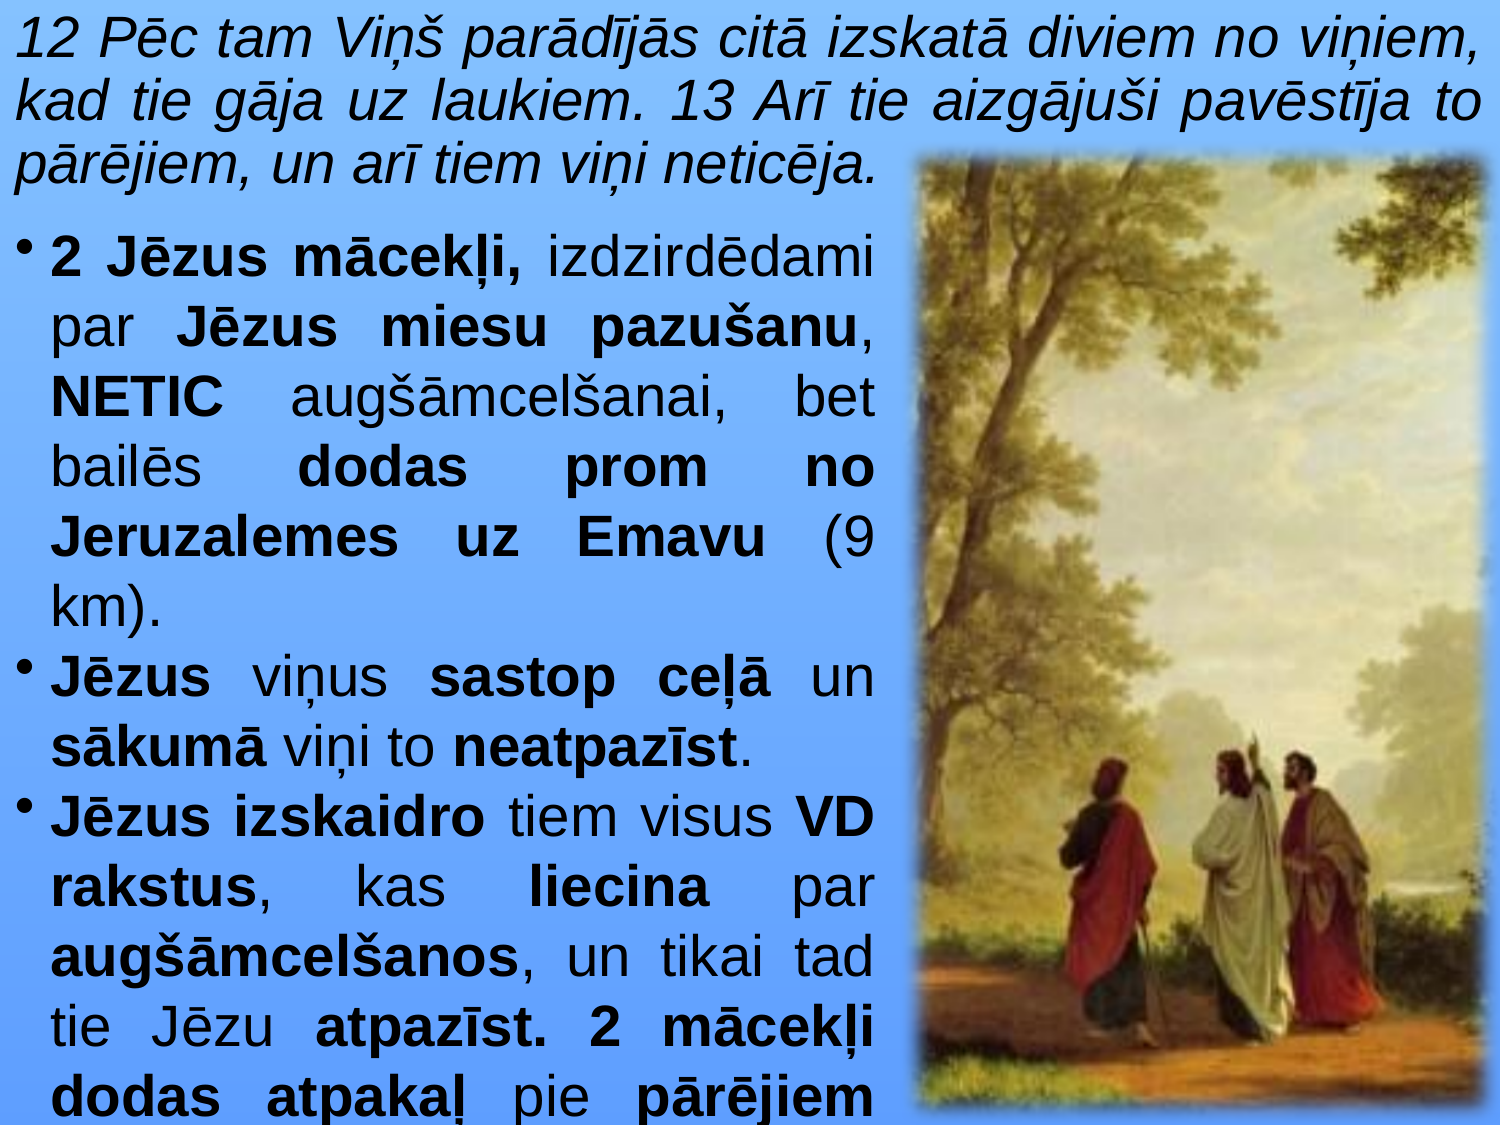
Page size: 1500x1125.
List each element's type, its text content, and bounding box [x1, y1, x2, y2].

text_box 2 Jēzus mācekļi, izdzirdēdami par Jēzus miesu pazušanu, NETIC augšāmcelšanai, bet bailēs dodas prom no Jeruzalemes uz Emavu (9 km). Jēzus viņus sastop ceļā un sākumā viņi to neatpazīst. Jēzus izskaidro tiem visus VD rakstus, kas liecina par augšāmcelšanos, un tikai tad tie Jēzu atpazīst. 2 mācekļi dodas atpakaļ pie pārējiem liecināt, bet tie atkal NETIC! [0, 210, 891, 1125]
picture [900, 140, 1500, 1125]
list 12 Pēc tam Viņš parādījās citā izskatā diviem no viņiem, kad tie gāja uz laukiem. 13 Arī tie aizgājuši pavēstīja to pārējiem, un arī tiem viņi neticēja. [0, 0, 1500, 178]
